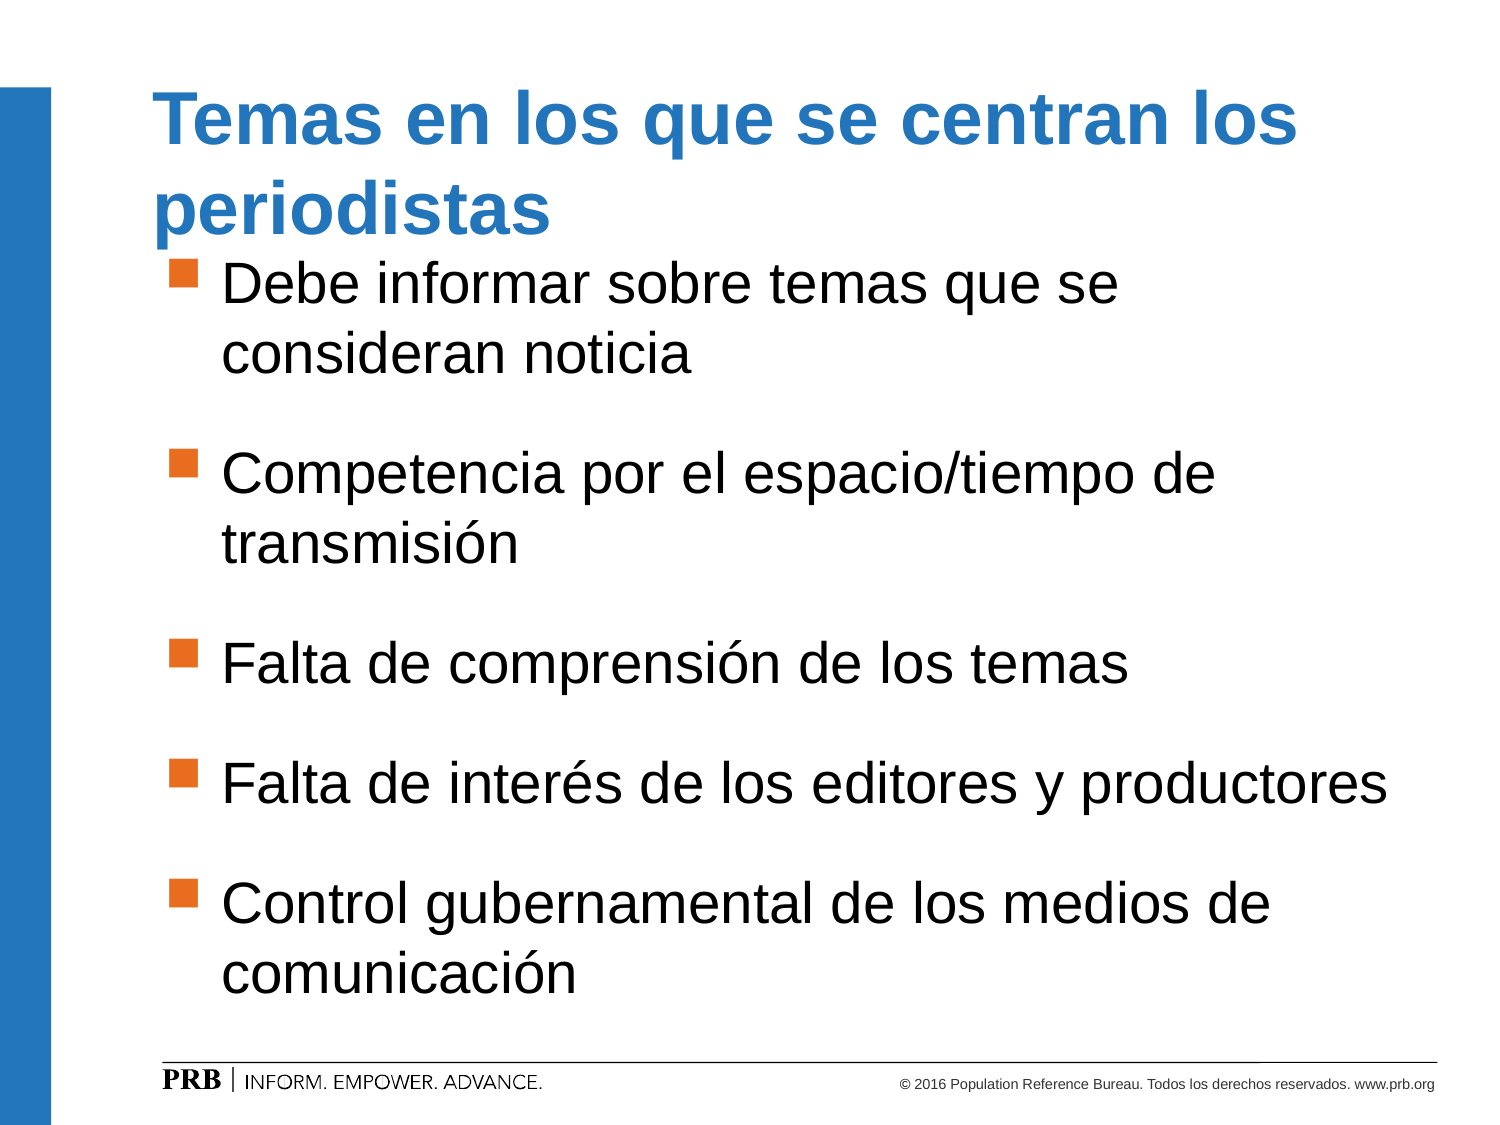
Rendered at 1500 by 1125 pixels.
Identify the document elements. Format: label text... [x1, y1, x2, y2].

title Temas en los que se centran los periodistas [137, 62, 1500, 200]
list Debe informar sobre temas que se consideran noticia Competencia por el espacio/tiempo de transmisión Falta de comprensión de los temas Falta de interés de los editores y productores Control gubernamental de los medios de comunicación [150, 237, 1418, 1025]
